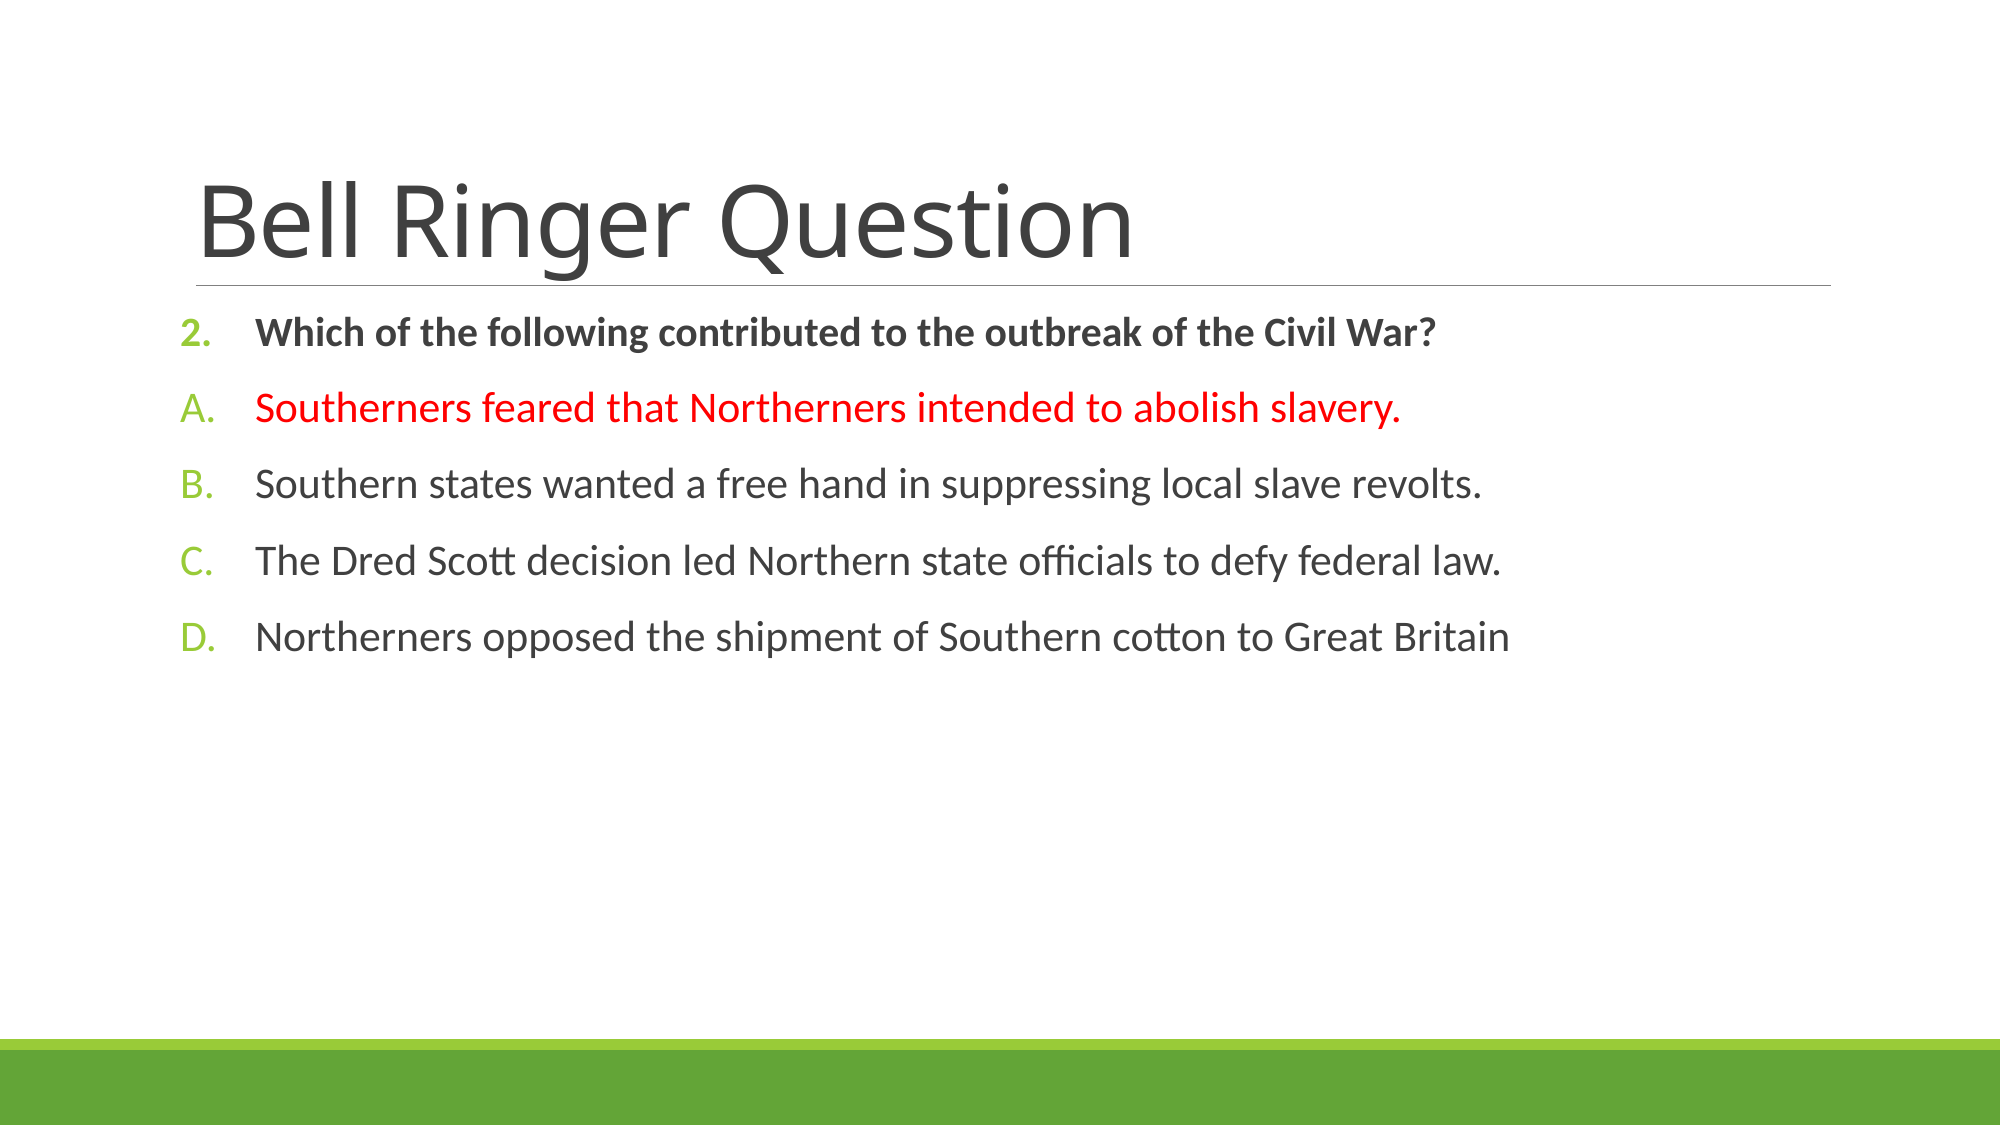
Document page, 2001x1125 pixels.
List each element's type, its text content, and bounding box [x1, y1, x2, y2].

title Bell Ringer Question [180, 47, 1830, 285]
list Which of the following contributed to the outbreak of the Civil War? Southerners feared that Northerners intended to abolish slavery. Southern states wanted a free hand in suppressing local slave revolts. The Dred Scott decision led Northern state officials to defy federal law. Northerners opposed the shipment of Southern cotton to Great Britain [180, 302, 1830, 963]
